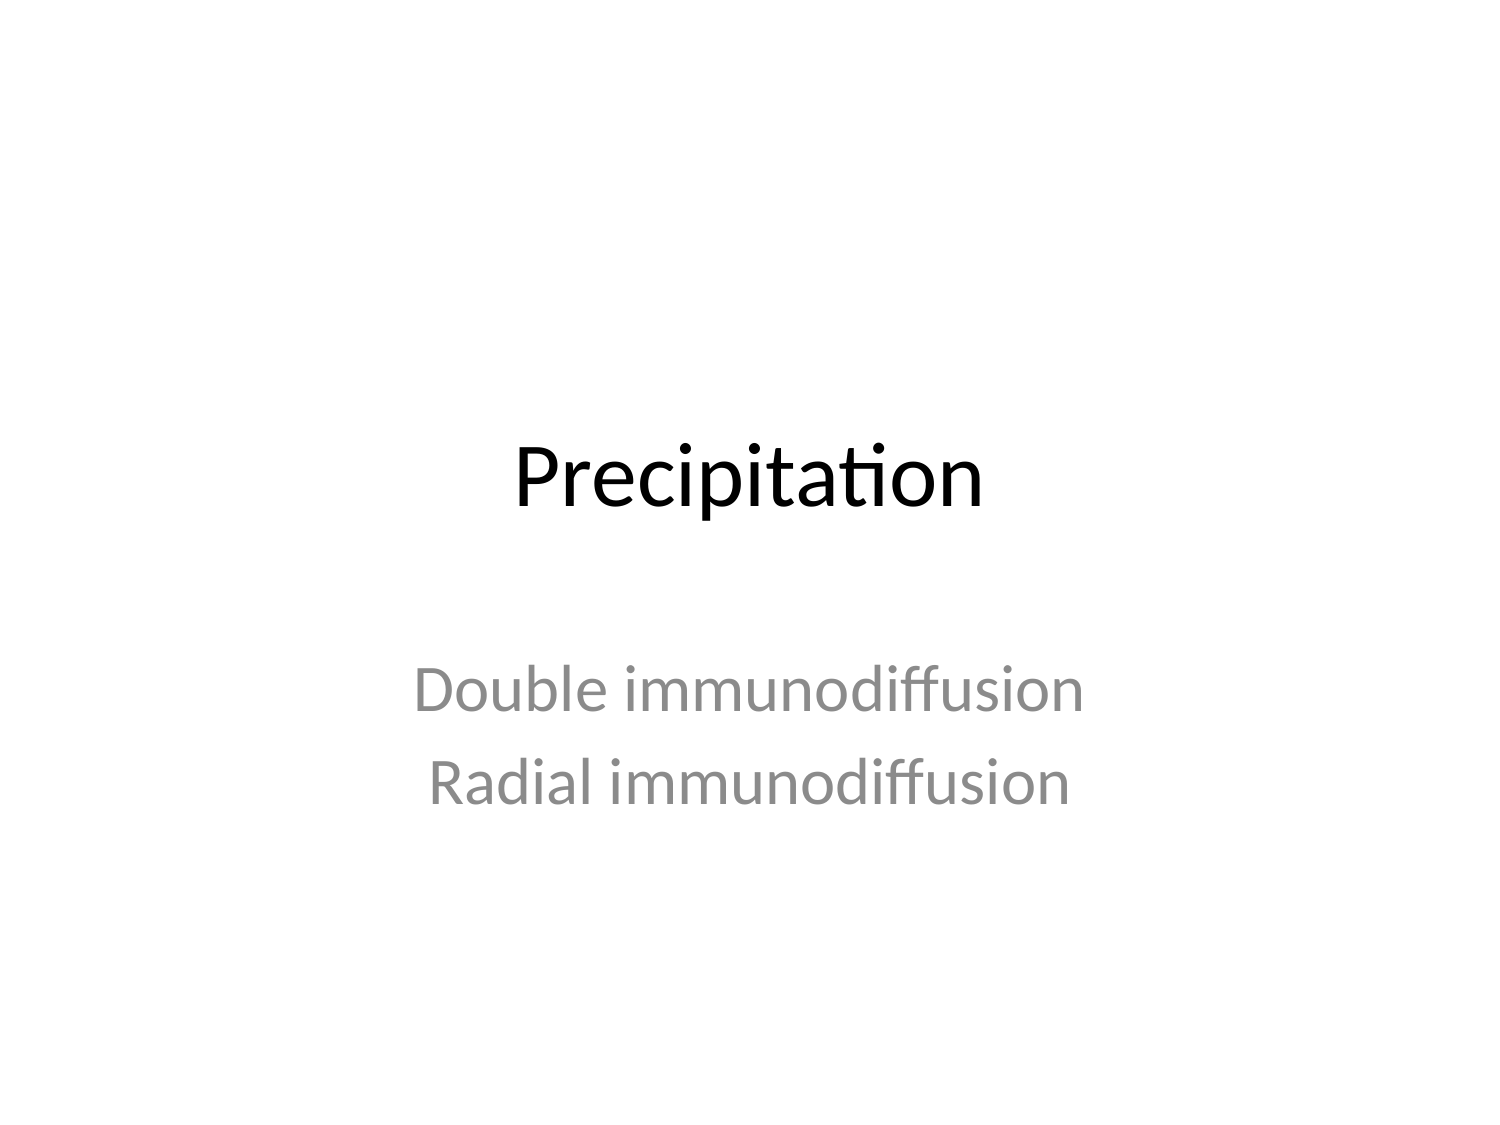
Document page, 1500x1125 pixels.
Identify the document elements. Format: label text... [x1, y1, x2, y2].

subtitle Double immunodiffusion Radial immunodiffusion [225, 637, 1275, 925]
title Precipitation [112, 349, 1388, 591]
